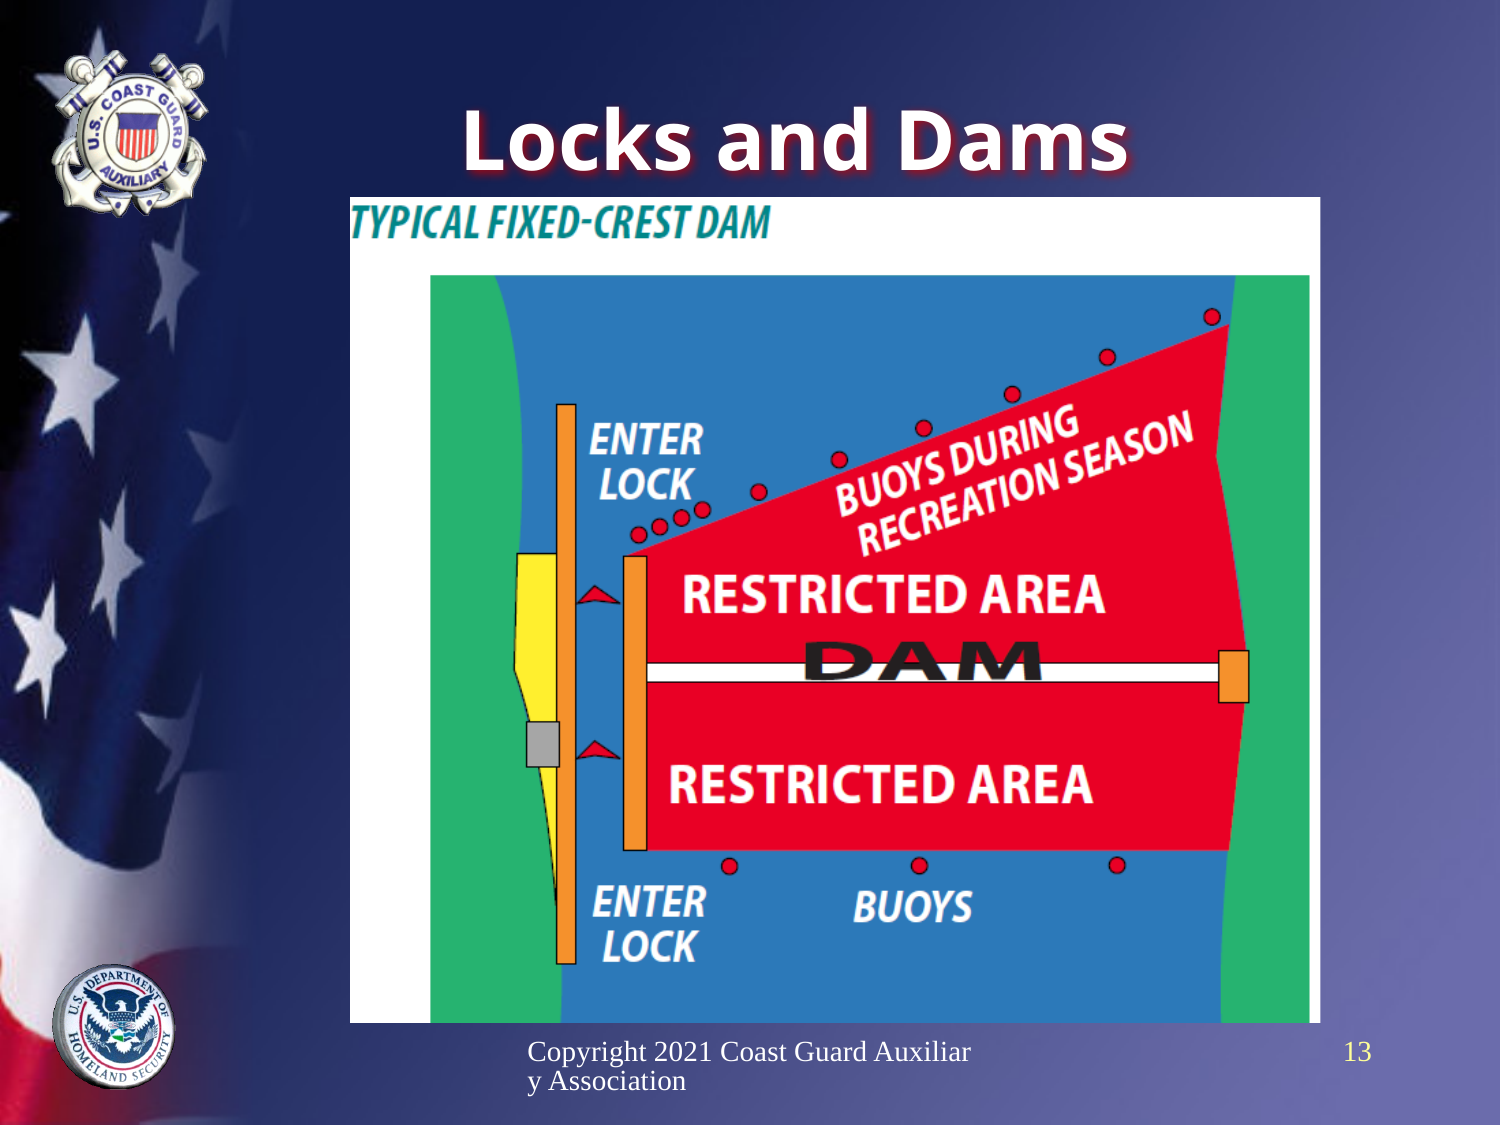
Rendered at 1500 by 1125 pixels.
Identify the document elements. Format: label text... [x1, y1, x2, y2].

footer Copyright 2021 Coast Guard Auxiliary Association [512, 1025, 988, 1100]
slide_number 13 [1074, 1025, 1388, 1100]
title Locks and Dams [125, 43, 1400, 232]
picture [0, 0, 1500, 1125]
